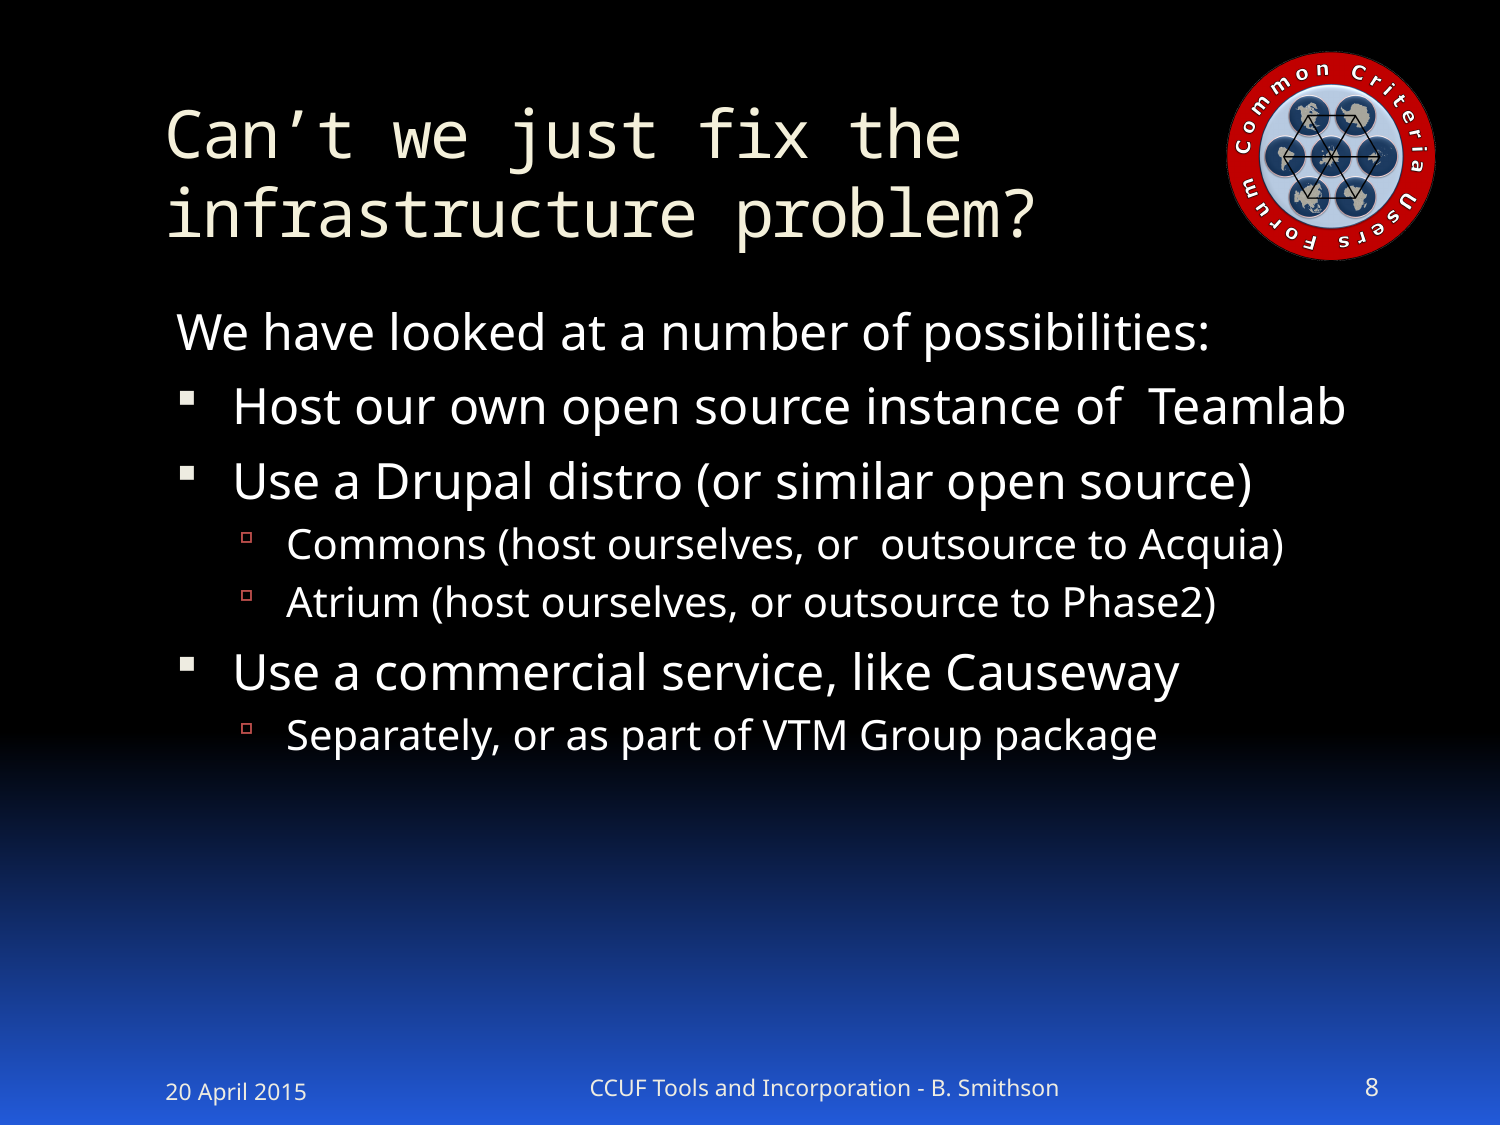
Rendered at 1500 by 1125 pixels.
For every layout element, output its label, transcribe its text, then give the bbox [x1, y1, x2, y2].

list We have looked at a number of possibilities: Host our own open source instance of Teamlab Use a Drupal distro (or similar open source) Commons (host ourselves, or outsource to Acquia) Atrium (host ourselves, or outsource to Phase2) Use a commercial service, like Causeway Separately, or as part of VTM Group package [150, 292, 1425, 1043]
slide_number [150, 1052, 395, 1113]
slide_number 8 [1350, 1052, 1425, 1113]
title Can’t we just fix the infrastructure problem? [150, 83, 1225, 234]
picture [1224, 49, 1438, 263]
footer CCUF Tools and Incorporation - B. Smithson [412, 1052, 1238, 1113]
